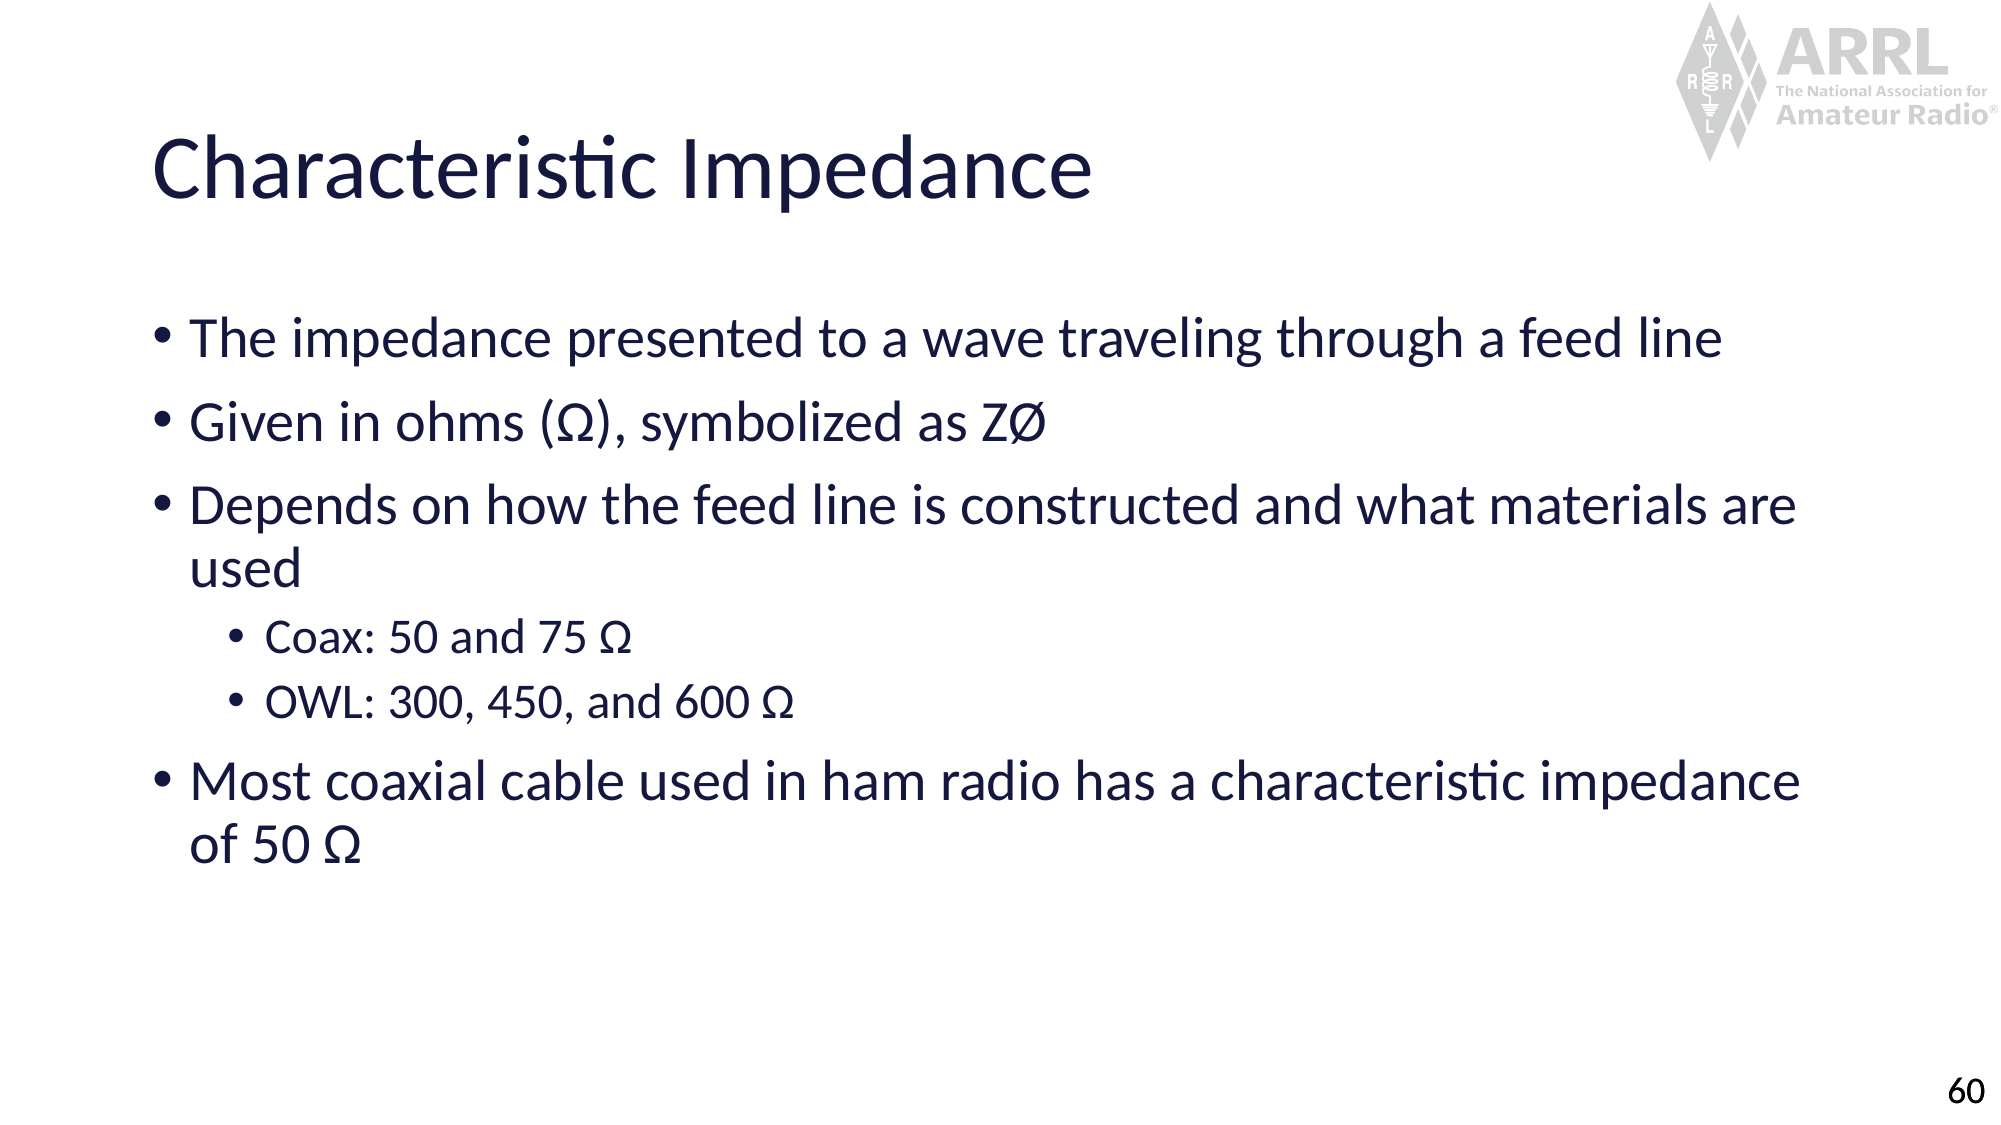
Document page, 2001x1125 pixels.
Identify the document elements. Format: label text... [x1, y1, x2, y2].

title Characteristic Impedance [137, 59, 1863, 278]
list The impedance presented to a wave traveling through a feed line Given in ohms (Ω), symbolized as ZØ Depends on how the feed line is constructed and what materials are used Coax: 50 and 75 Ω OWL: 300, 450, and 600 Ω Most coaxial cable used in ham radio has a characteristic impedance of 50 Ω [137, 299, 1863, 1014]
picture [1674, 0, 2000, 164]
